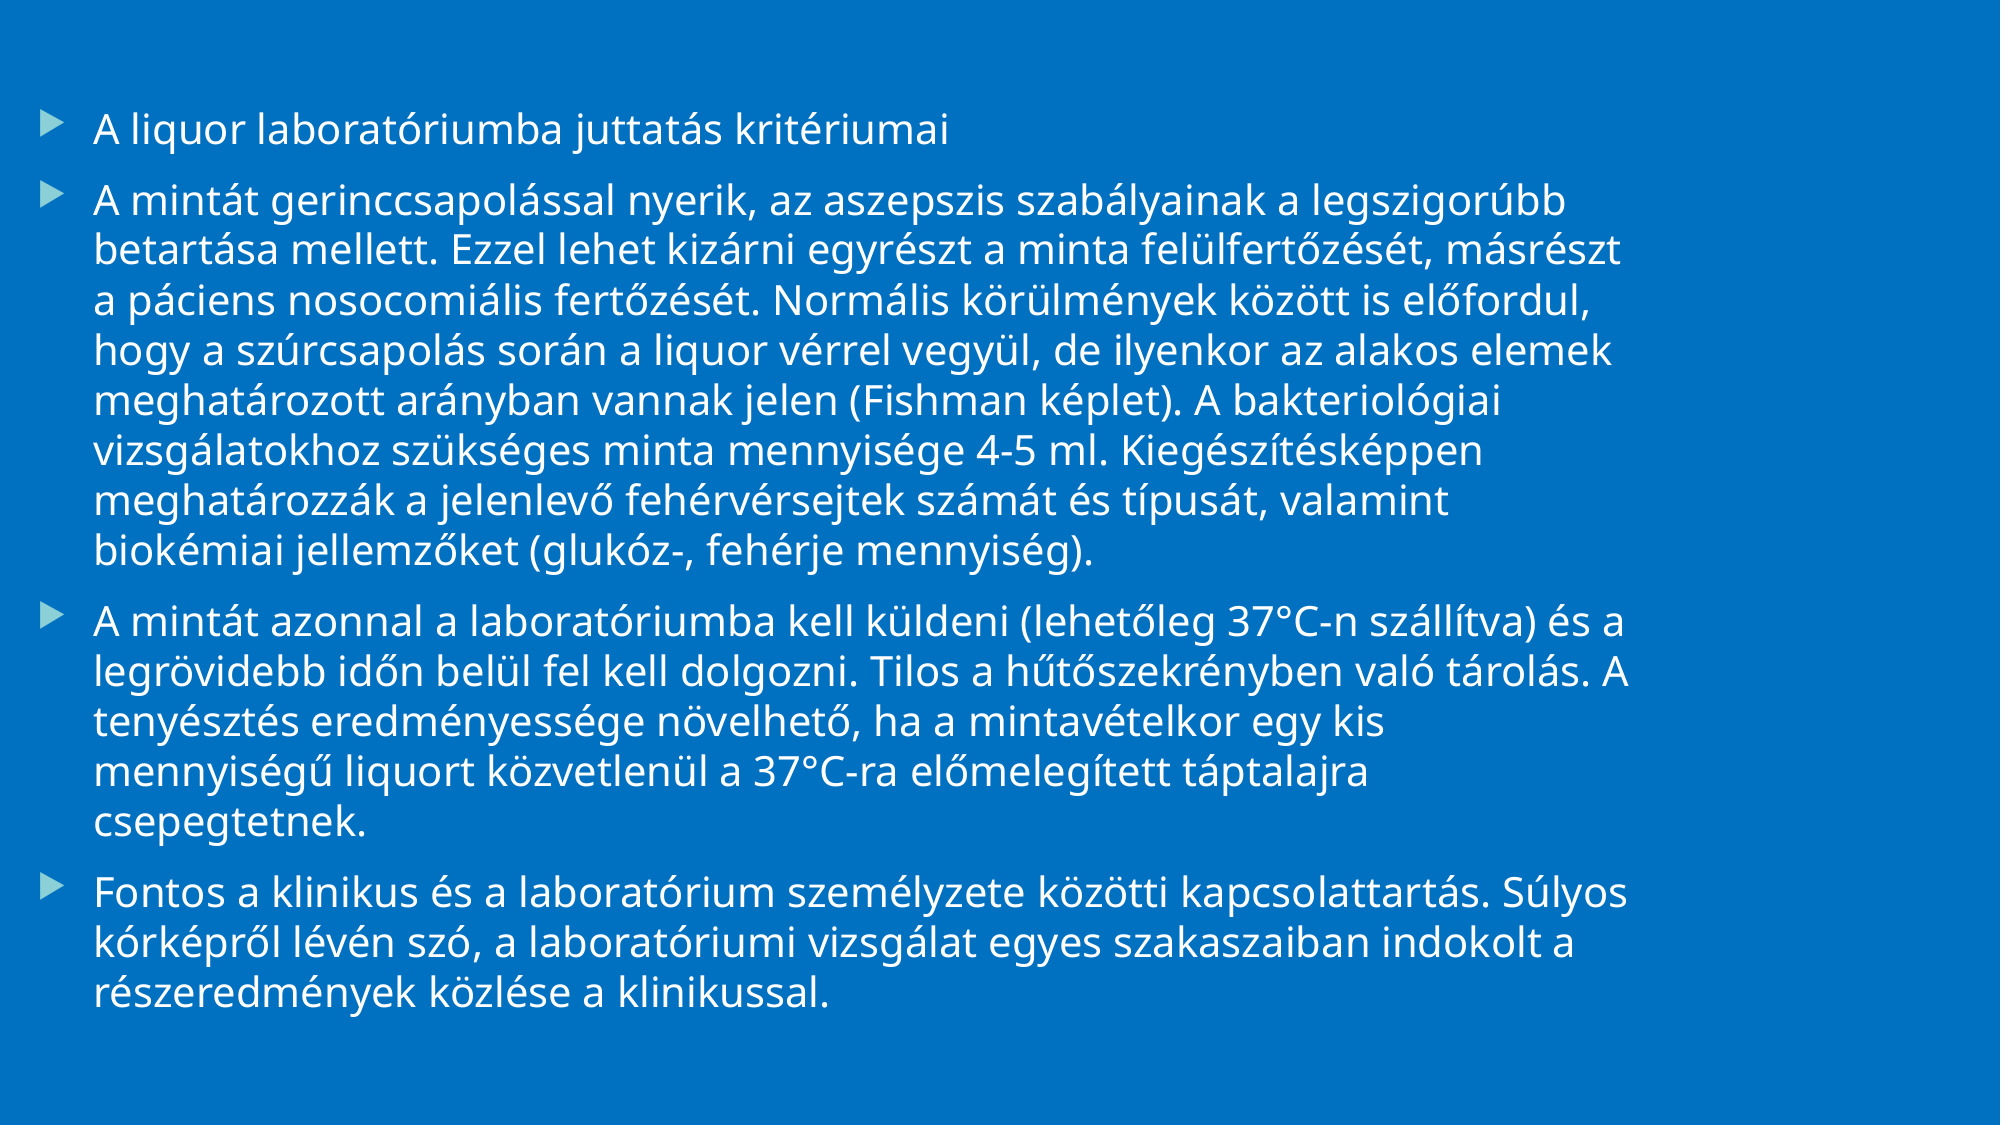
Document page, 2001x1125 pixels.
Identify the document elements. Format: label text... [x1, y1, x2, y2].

list A liquor laboratóriumba juttatás kritériumai A mintát gerinccsapolással nyerik, az aszepszis szabályainak a legszigorúbb betartása mellett. Ezzel lehet kizárni egyrészt a minta felülfertőzését, másrészt a páciens nosocomiális fertőzését. Normális körülmények között is előfordul, hogy a szúrcsapolás során a liquor vérrel vegyül, de ilyenkor az alakos elemek meghatározott arányban vannak jelen (Fishman képlet). A bakteriológiai vizsgálatokhoz szükséges minta mennyisége 4-5 ml. Kiegészítésképpen meghatározzák a jelenlevő fehérvérsejtek számát és típusát, valamint biokémiai jellemzőket (glukóz-, fehérje mennyiség). A mintát azonnal a laboratóriumba kell küldeni (lehetőleg 37°C-n szállítva) és a legrövidebb időn belül fel kell dolgozni. Tilos a hűtőszekrényben való tárolás. A tenyésztés eredményessége növelhető, ha a mintavételkor egy kis mennyiségű liquort közvetlenül a 37°C-ra előmelegített táptalajra csepegtetnek. Fontos a klinikus és a laboratórium személyzete közötti kapcsolattartás. Súlyos kórképről lévén szó, a laboratóriumi vizsgálat egyes szakaszaiban indokolt a részeredmények közlése a klinikussal. [22, 94, 1649, 1025]
